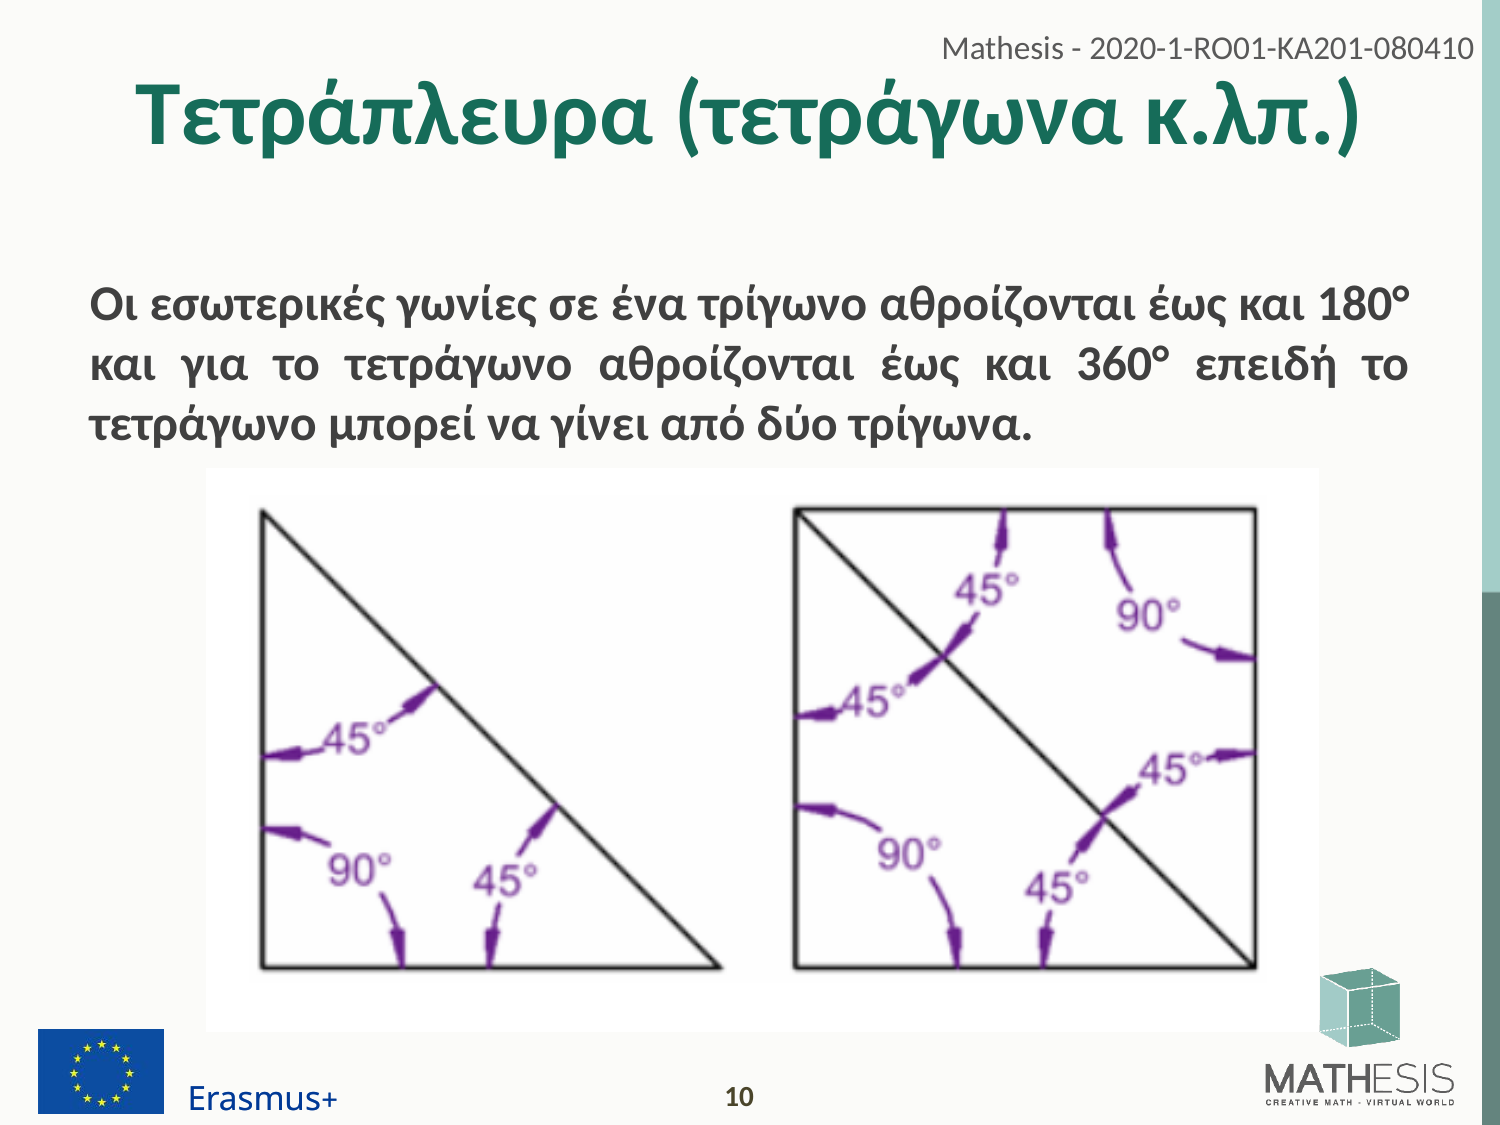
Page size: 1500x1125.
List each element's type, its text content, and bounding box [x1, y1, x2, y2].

list Οι εσωτερικές γωνίες σε ένα τρίγωνο αθροίζονται έως και 180° και για το τετράγωνο αθροίζονται έως και 360° επειδή το τετράγωνο μπορεί να γίνει από δύο τρίγωνα. [75, 262, 1425, 1005]
picture [38, 1029, 164, 1114]
picture [206, 467, 1319, 1032]
title Τετράπλευρα (τετράγωνα κ.λπ.) [75, 45, 1425, 233]
